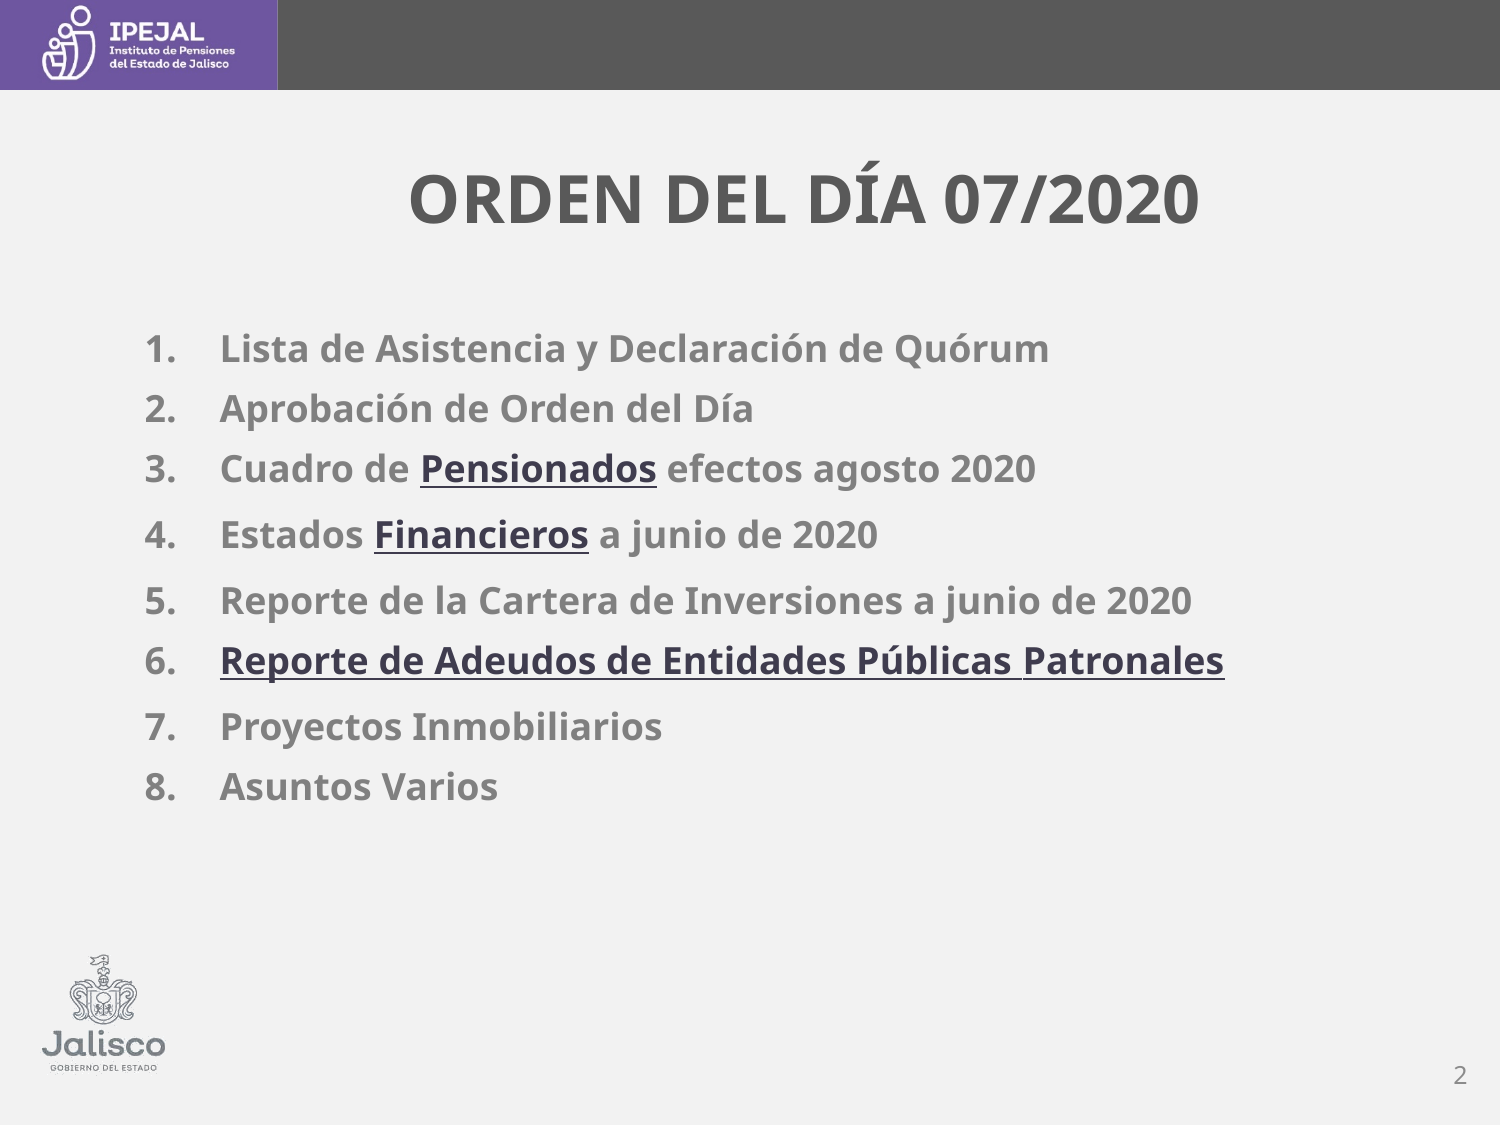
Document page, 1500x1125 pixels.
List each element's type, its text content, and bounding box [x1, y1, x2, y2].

list Lista de Asistencia y Declaración de Quórum Aprobación de Orden del Día Cuadro de Pensionados efectos agosto 2020 Estados Financieros a junio de 2020 Reporte de la Cartera de Inversiones a junio de 2020 Reporte de Adeudos de Entidades Públicas Patronales Proyectos Inmobiliarios Asuntos Varios [129, 317, 1480, 924]
slide_number 1 [1390, 1046, 1483, 1107]
title ORDEN DEL DÍA 07/2020 [219, 103, 1391, 291]
picture [38, 937, 186, 1103]
picture [0, 0, 277, 90]
